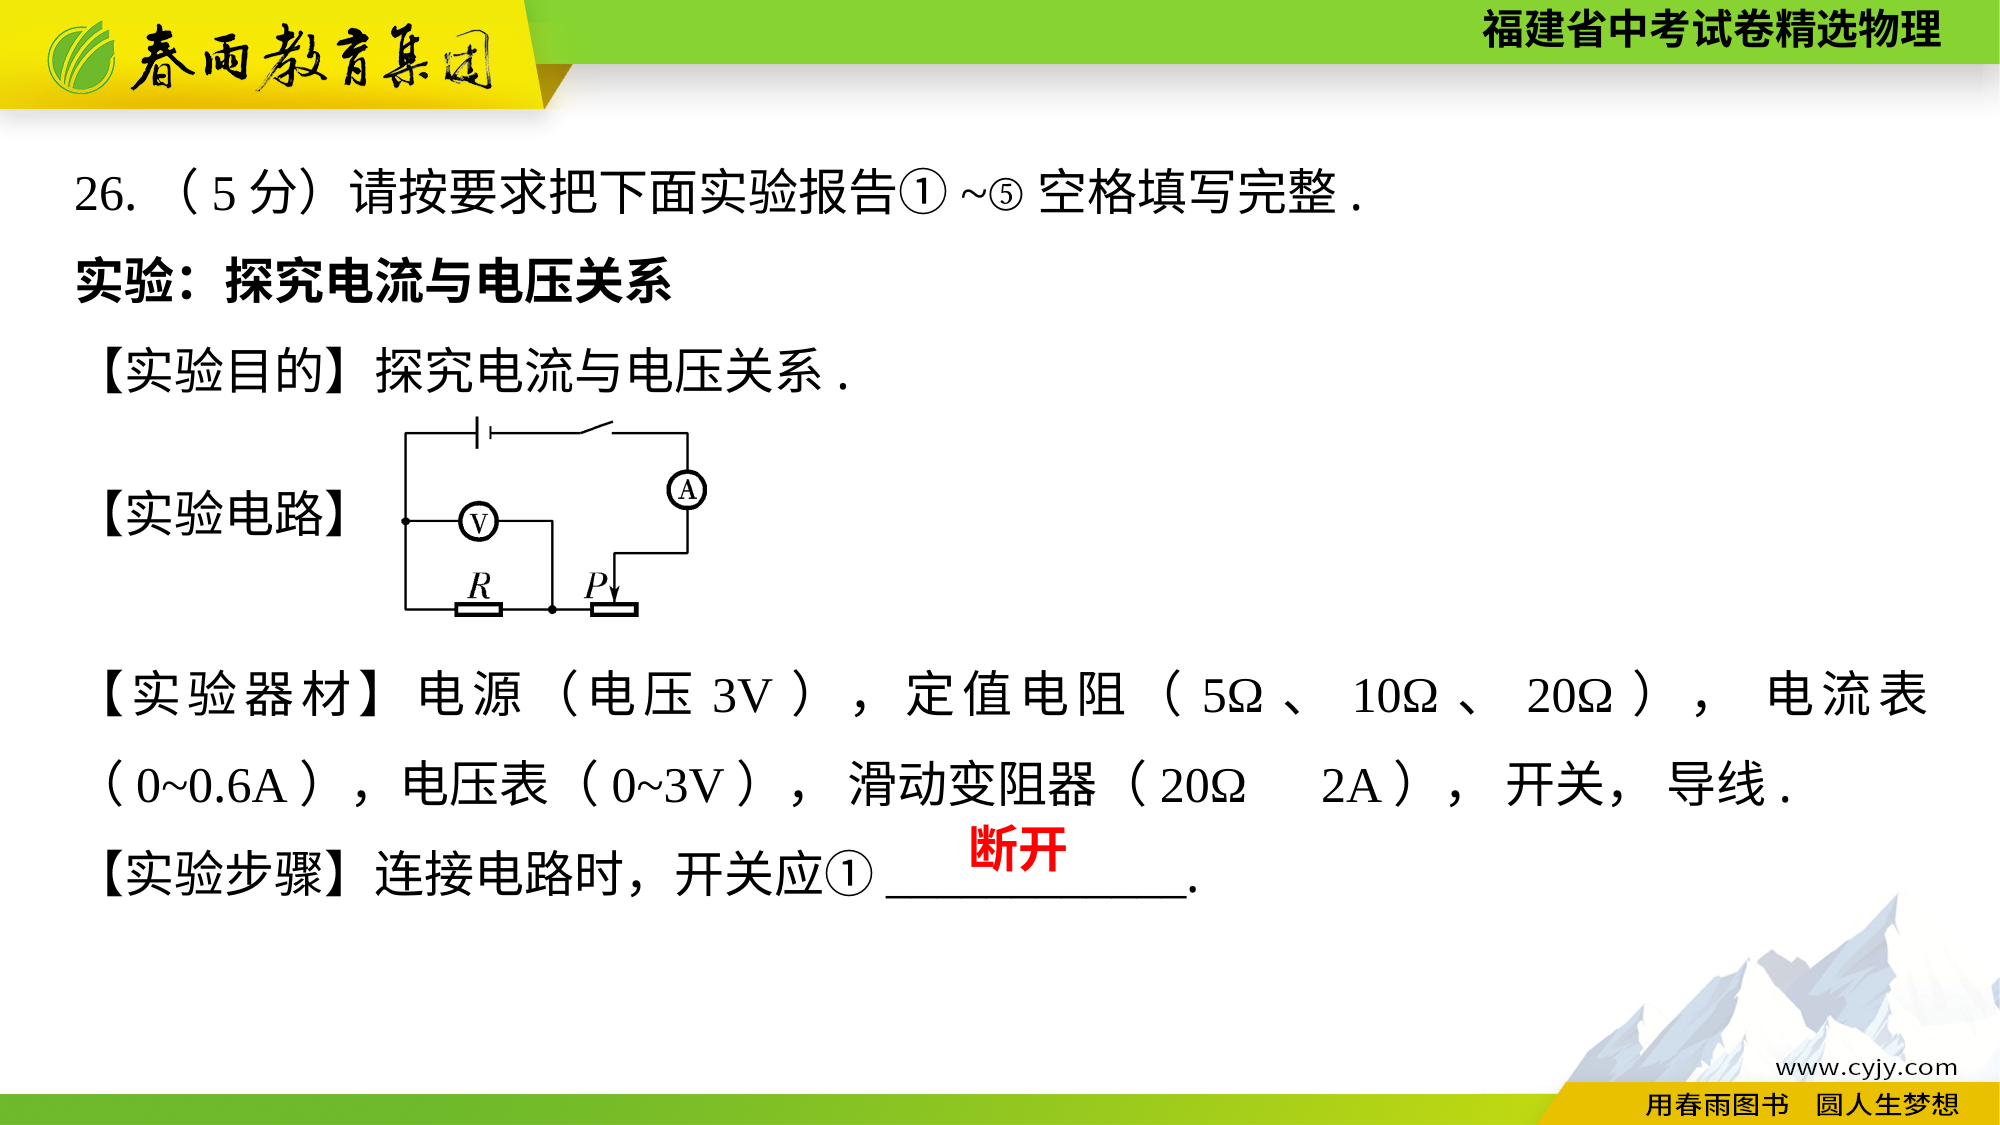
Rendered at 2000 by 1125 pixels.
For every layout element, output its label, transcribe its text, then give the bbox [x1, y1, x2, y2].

text_box 断开 [953, 810, 1134, 886]
list 26.（5分）请按要求把下面实验报告①~⑤空格填写完整. 实验：探究电流与电压关系 【实验目的】探究电流与电压关系. 【实验电路】 【实验器材】电源（电压3V），定值电阻（5Ω、10Ω、20Ω）， 电流表（0~0.6A），电压表（0~3V）， 滑动变阻器（20Ω 2A）， 开关， 导线. 【实验步骤】连接电路时，开关应①____________. [59, 122, 1944, 918]
picture [0, 0, 2000, 1125]
